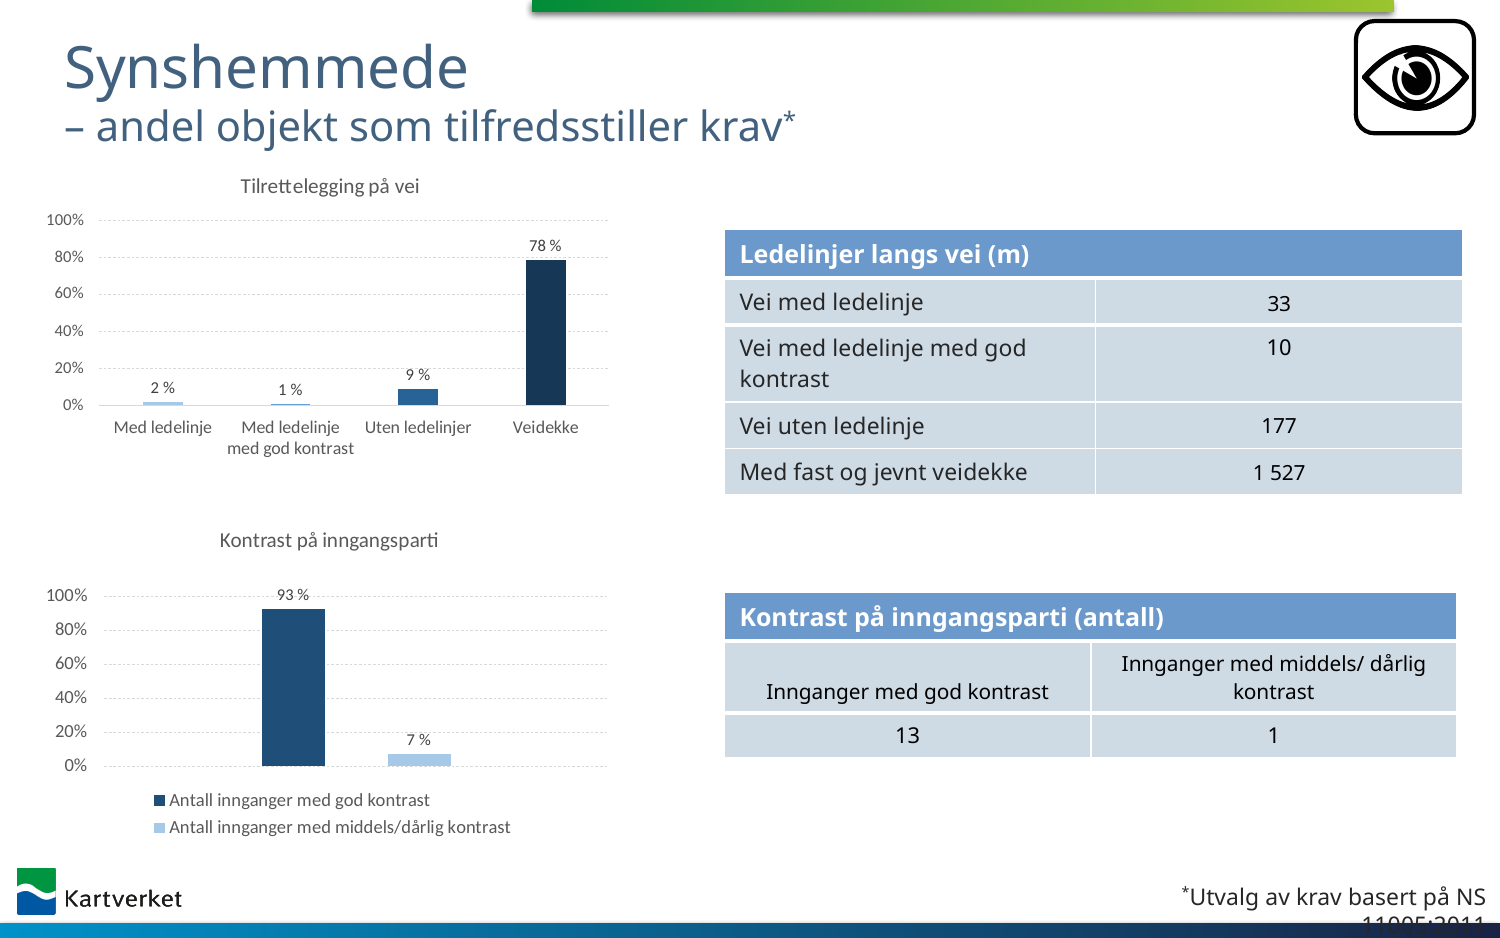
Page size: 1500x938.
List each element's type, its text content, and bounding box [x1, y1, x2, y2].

table_header Kontrast på inngangsparti (antall) [725, 593, 1456, 639]
table_cell 10 [1096, 327, 1462, 401]
picture [41, 166, 619, 492]
table_header Ledelinjer langs vei (m) [725, 230, 1462, 276]
text_box *Utvalg av krav basert på NS 11005:2011 [1068, 873, 1500, 938]
picture [41, 520, 618, 846]
table_cell Vei uten ledelinje [725, 403, 1095, 448]
table_cell Innganger med middels/ dårlig kontrast [1092, 643, 1456, 711]
table_cell 33 [1096, 280, 1462, 323]
table_cell 1 [1092, 715, 1456, 757]
table_cell Vei med ledelinje med god kontrast [725, 327, 1095, 401]
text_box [1355, 20, 1475, 134]
table_cell Vei med ledelinje [725, 280, 1095, 323]
table_cell 177 [1096, 403, 1462, 448]
table_cell 13 [725, 715, 1090, 757]
table_cell Med fast og jevnt veidekke [725, 449, 1095, 494]
table_cell Innganger med god kontrast [725, 643, 1090, 711]
text_box Synshemmede – andel objekt som tilfredsstiller krav* [49, 24, 1431, 158]
table_cell 1 527 [1096, 449, 1462, 494]
